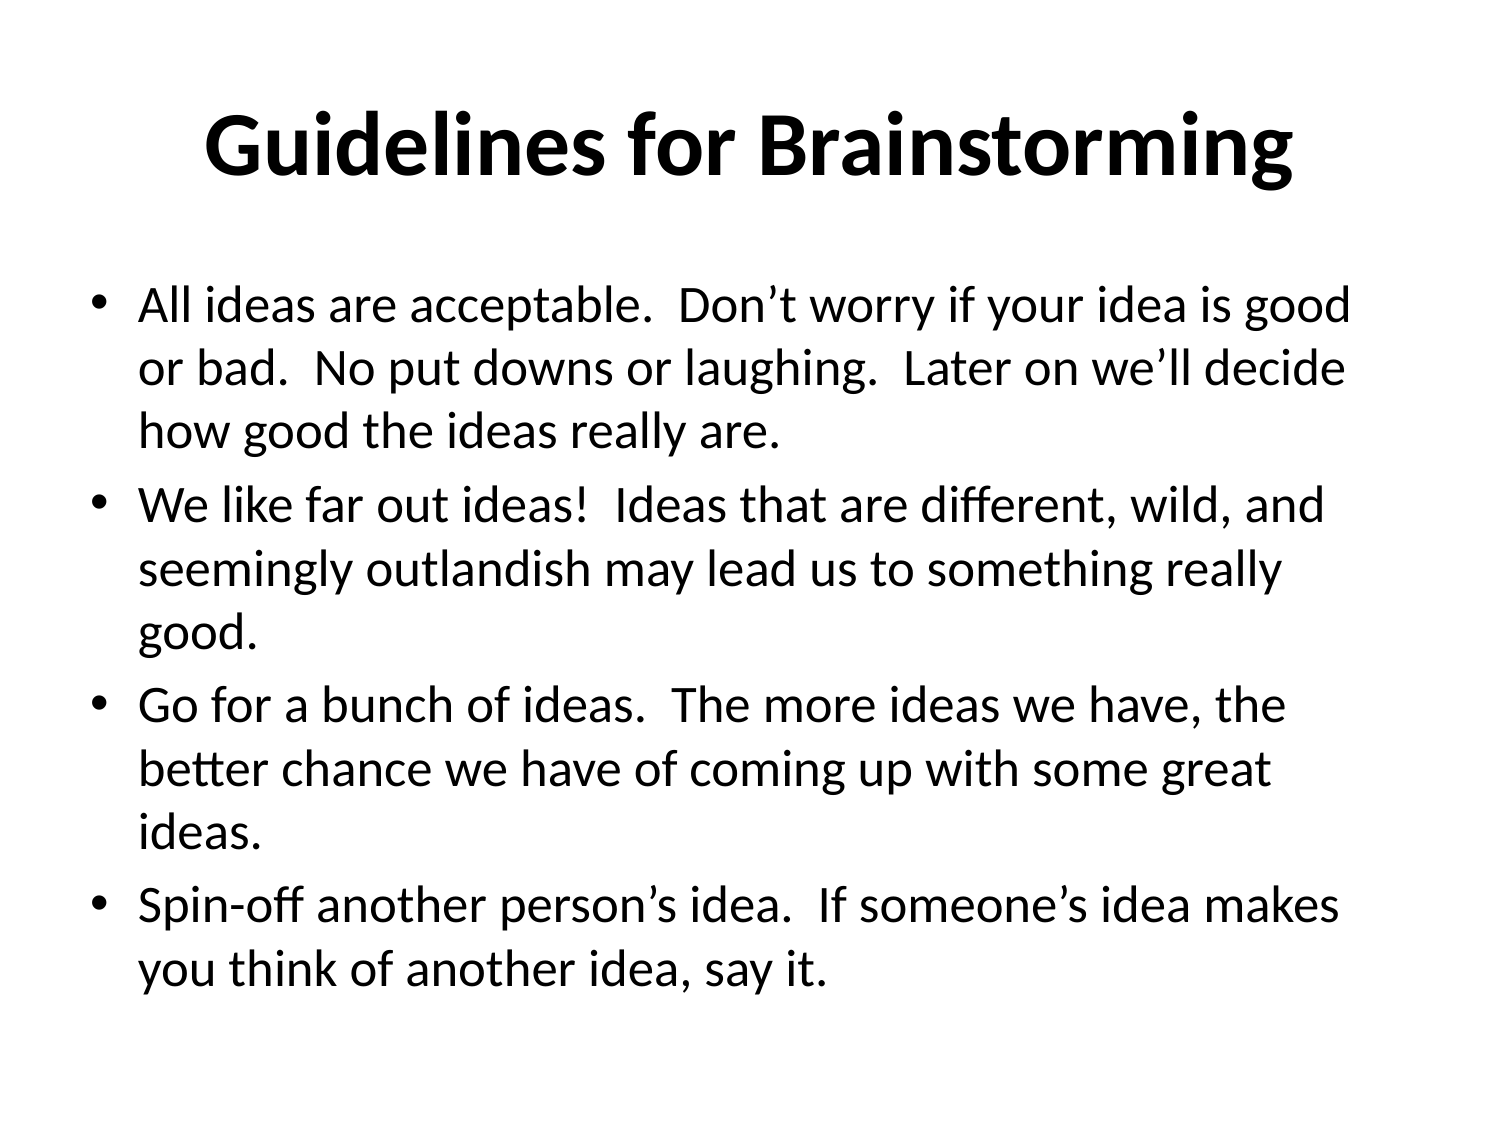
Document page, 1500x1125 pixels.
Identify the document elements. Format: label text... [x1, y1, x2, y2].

list All ideas are acceptable. Don’t worry if your idea is good or bad. No put downs or laughing. Later on we’ll decide how good the ideas really are. We like far out ideas! Ideas that are different, wild, and seemingly outlandish may lead us to something really good. Go for a bunch of ideas. The more ideas we have, the better chance we have of coming up with some great ideas. Spin-off another person’s idea. If someone’s idea makes you think of another idea, say it. [75, 262, 1425, 1005]
title Guidelines for Brainstorming [75, 45, 1425, 233]
